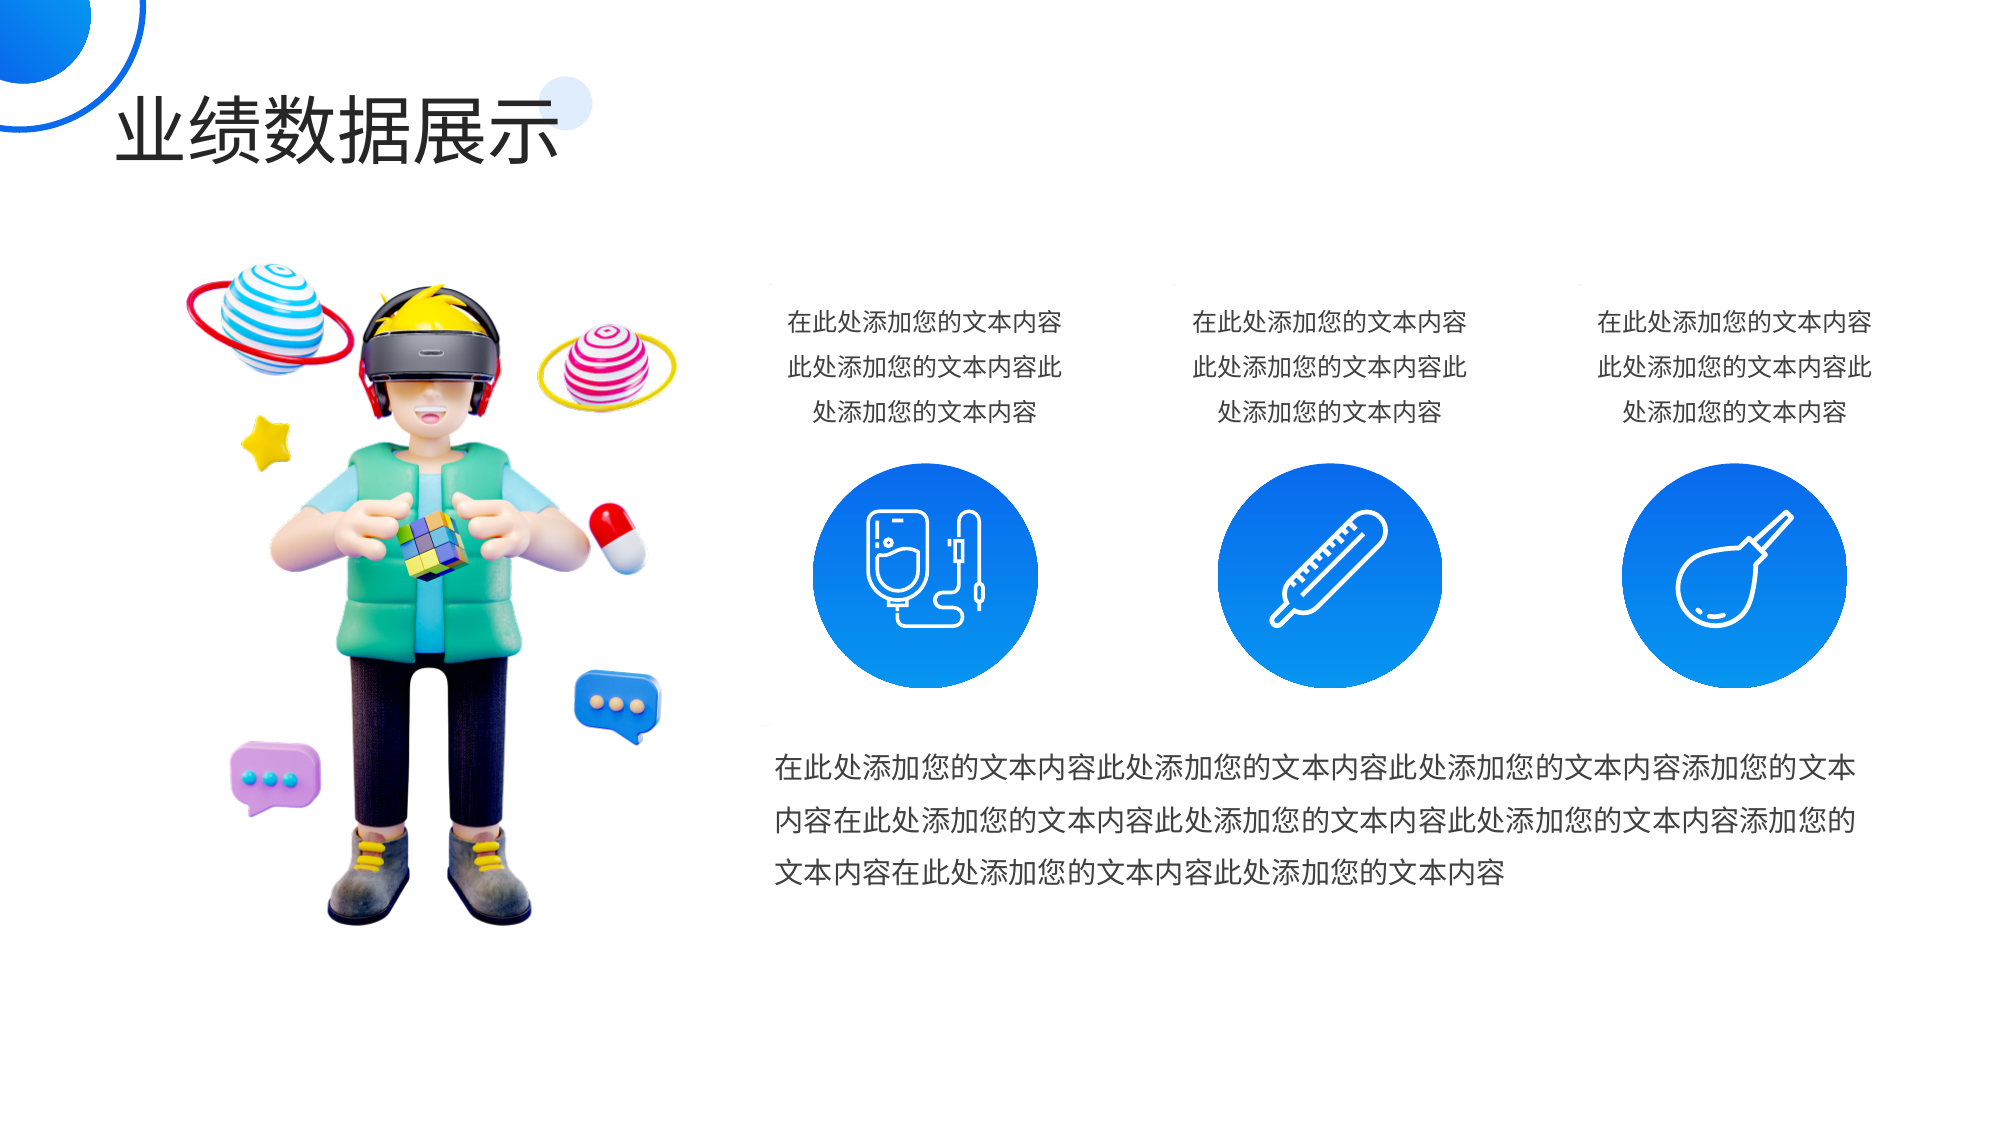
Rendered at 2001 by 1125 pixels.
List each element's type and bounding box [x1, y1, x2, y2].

text_box [154, 215, 1901, 1008]
